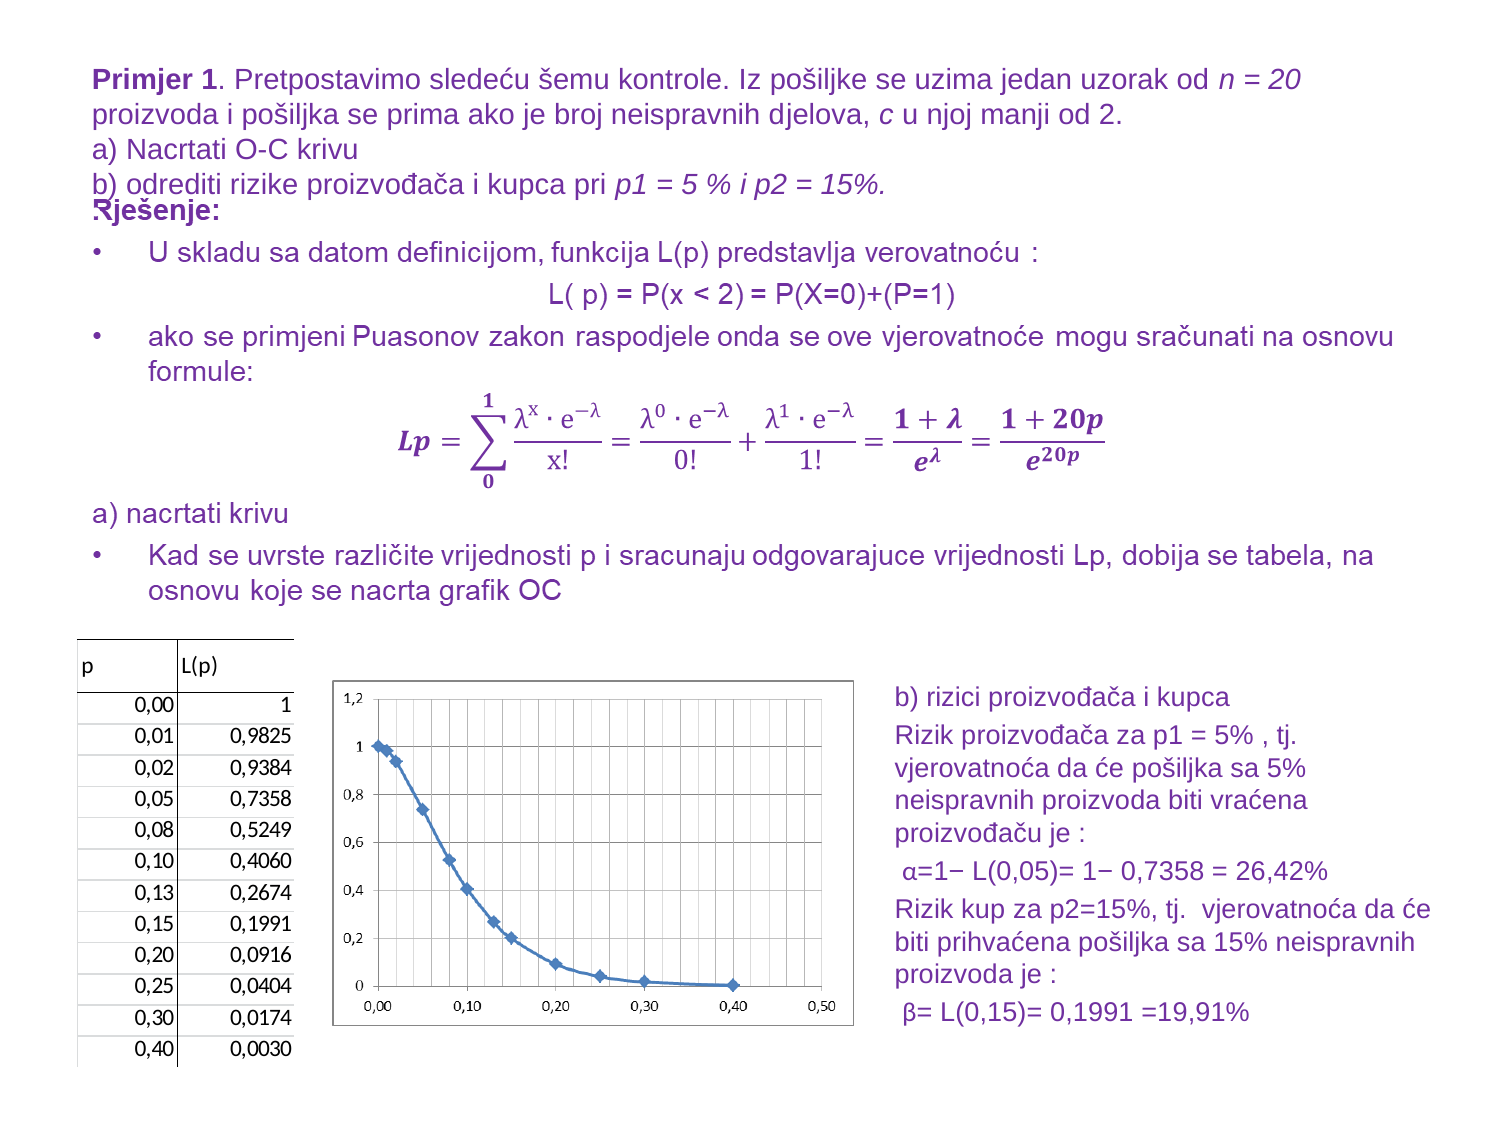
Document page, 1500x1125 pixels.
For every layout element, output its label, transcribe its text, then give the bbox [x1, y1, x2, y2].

picture [76, 638, 296, 1069]
list [75, 184, 1425, 1059]
text_box b) rizici proizvođača i kupca Rizik proizvođača za p1 = 5% , tj. vjerovatnoća da će pošiljka sa 5% neispravnih proizvoda biti vraćena proizvođaču je : α=1− L(0,05)= 1− 0,7358 = 26,42% Rizik kup za p2=15%, tj. vjerovatnoća da će biti prihvaćena pošiljka sa 15% neispravnih proizvoda je : β= L(0,15)= 0,1991 =19,91% [879, 672, 1447, 1035]
title Primjer 1. Pretpostavimo sledeću šemu kontrole. Iz pošiljke se uzima jedan uzorak od n = 20 proizvoda i pošiljka se prima ako je broj neispravnih djelova, c u njoj manji od 2. a) Nacrtati O-C krivu b) odrediti rizike proizvođača i kupca pri p1 = 5 % i p2 = 15%. [76, 54, 1427, 206]
picture [332, 680, 854, 1027]
